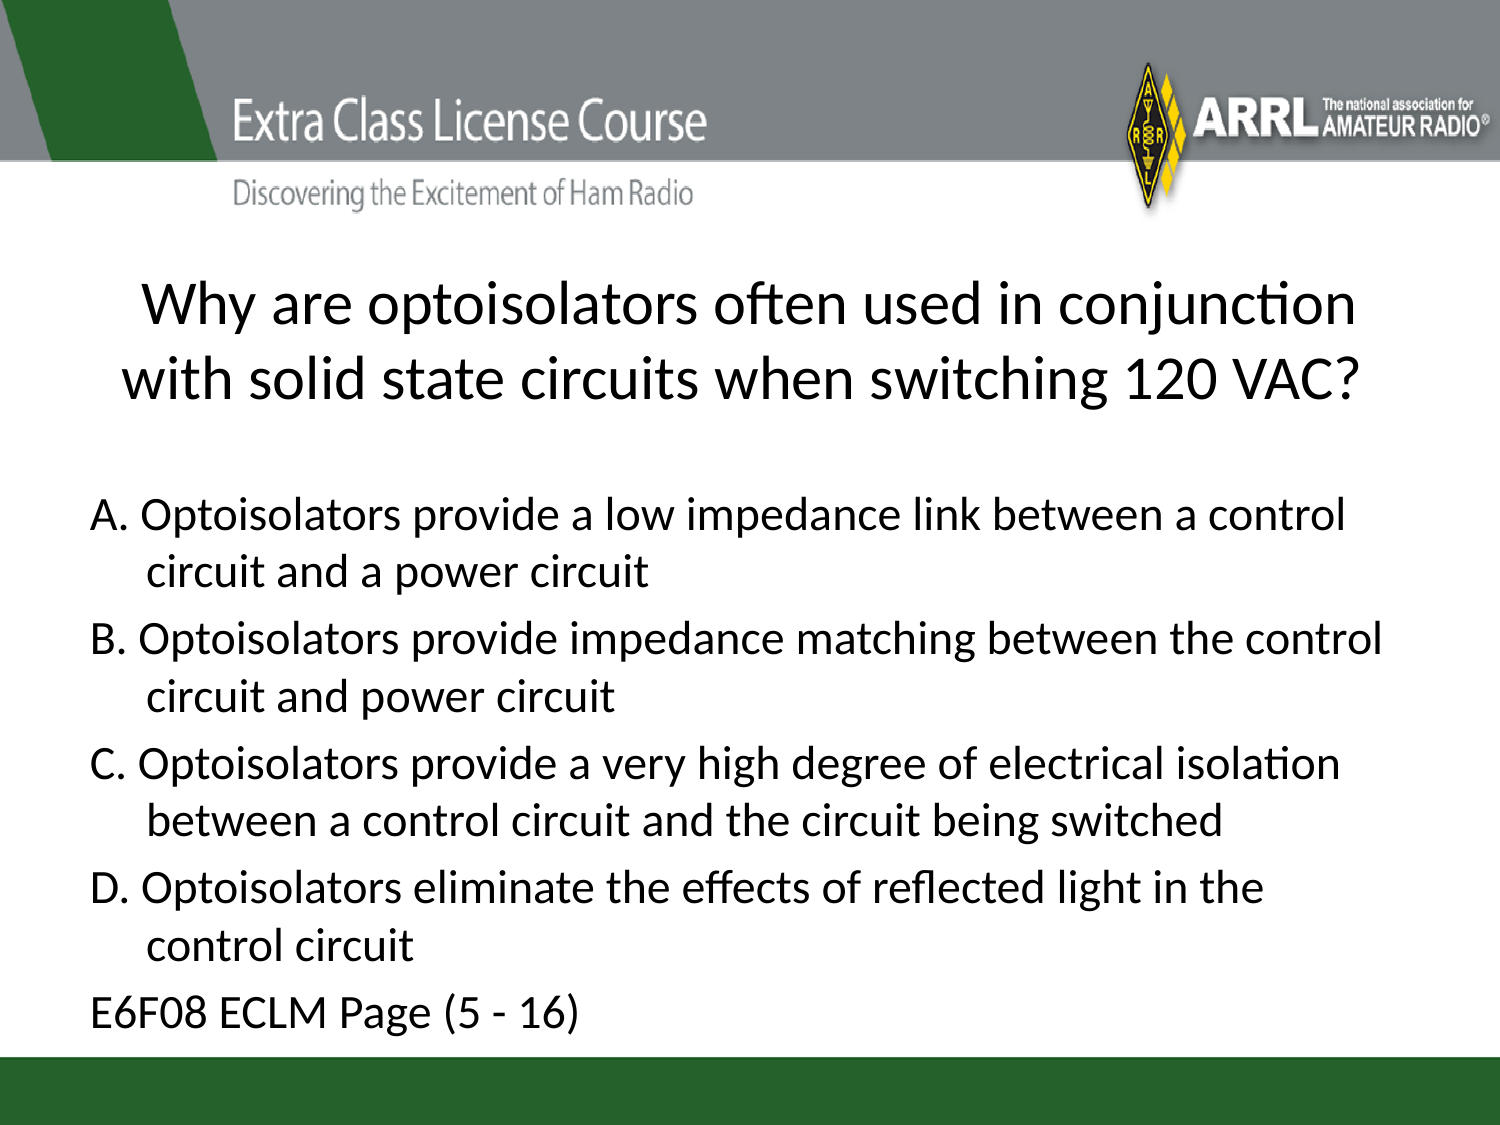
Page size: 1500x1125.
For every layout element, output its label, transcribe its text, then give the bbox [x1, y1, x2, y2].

list A. Optoisolators provide a low impedance link between a control circuit and a power circuit B. Optoisolators provide impedance matching between the control circuit and power circuit C. Optoisolators provide a very high degree of electrical isolation between a control circuit and the circuit being switched D. Optoisolators eliminate the effects of reflected light in the control circuit E6F08 ECLM Page (5 - 16) [75, 474, 1425, 993]
title Why are optoisolators often used in conjunction with solid state circuits when switching 120 VAC? [75, 254, 1425, 435]
picture [0, 0, 1500, 1125]
